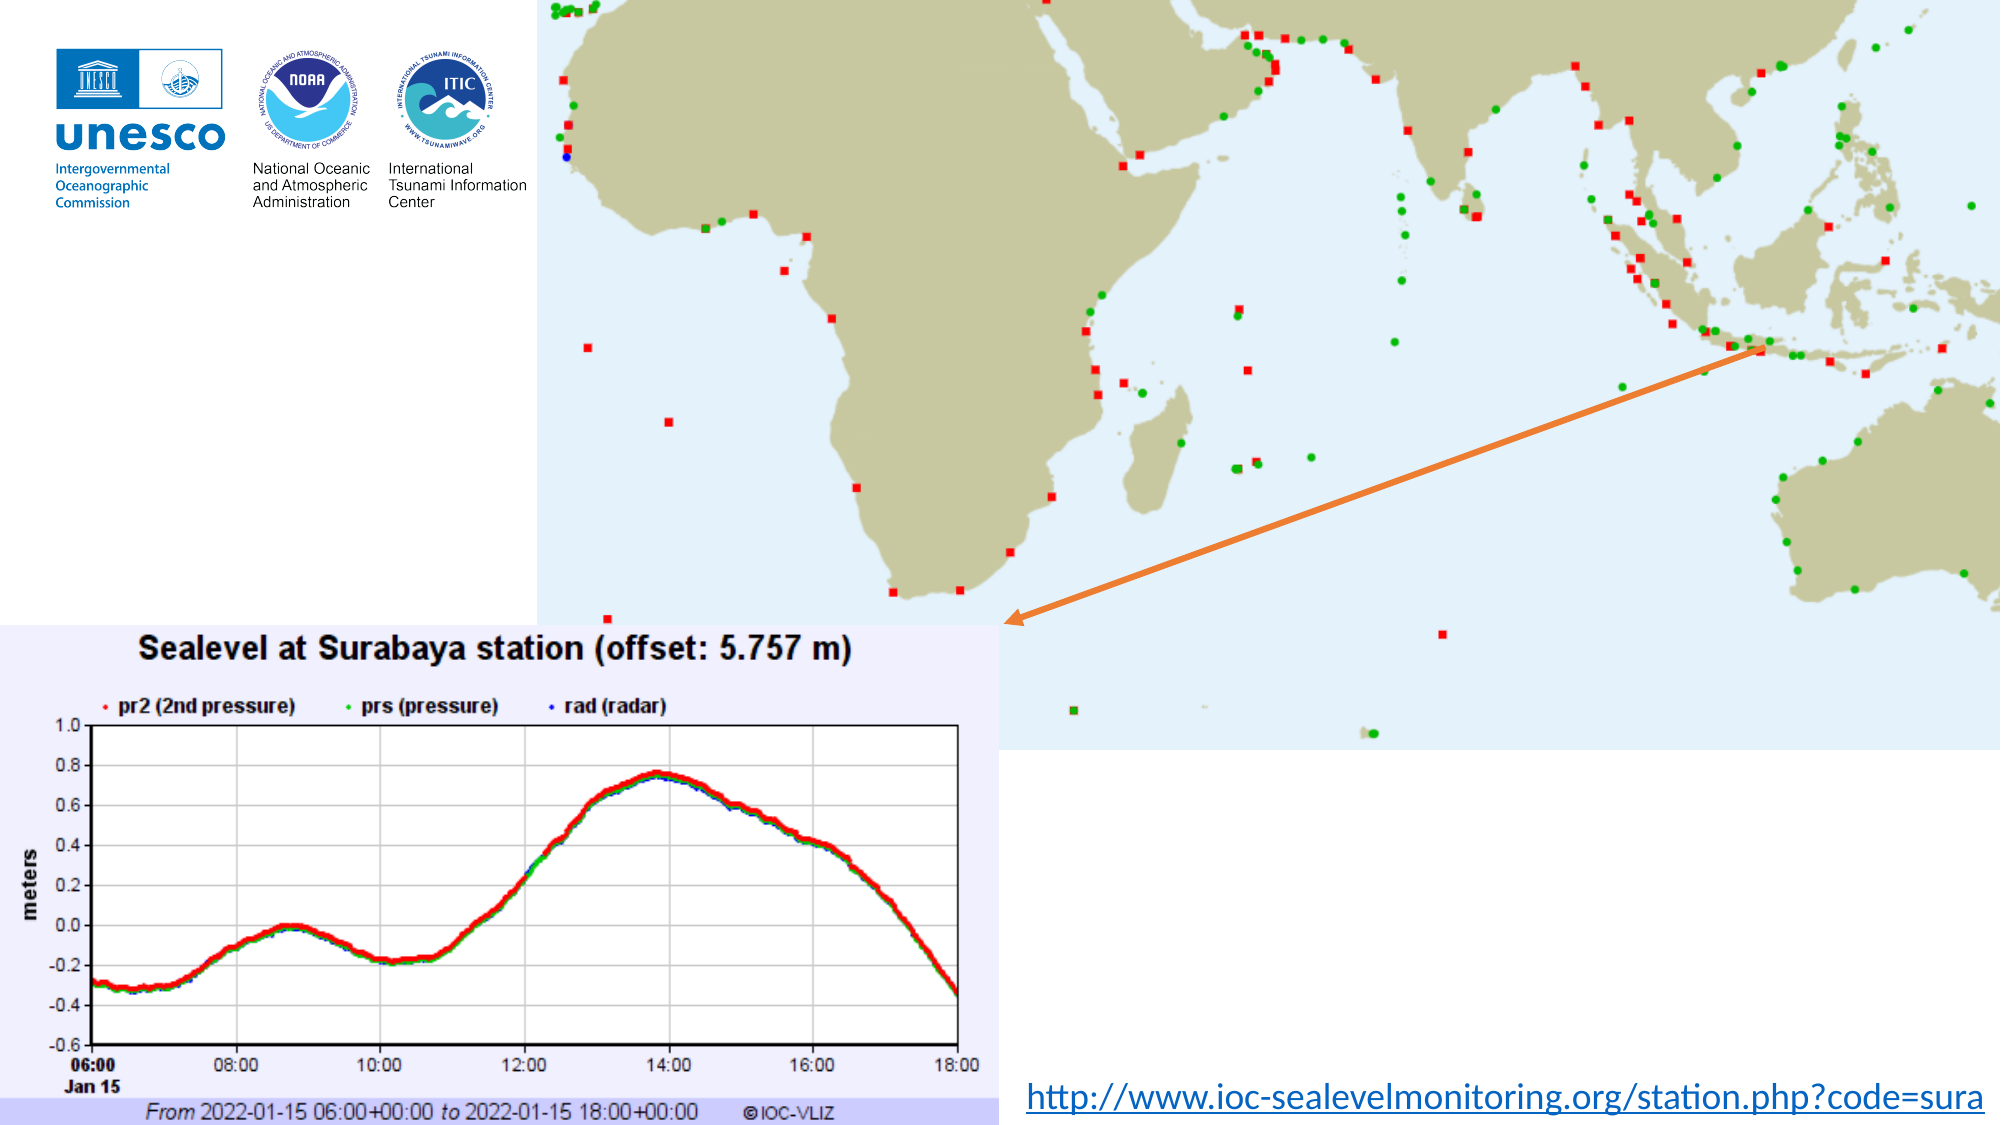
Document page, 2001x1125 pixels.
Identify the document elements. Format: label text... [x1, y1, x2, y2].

picture [43, 35, 527, 221]
text_box http://www.ioc-sealevelmonitoring.org/station.php?code=sura [999, 1064, 2000, 1125]
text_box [1003, 347, 1766, 624]
picture [0, 0, 2000, 1125]
